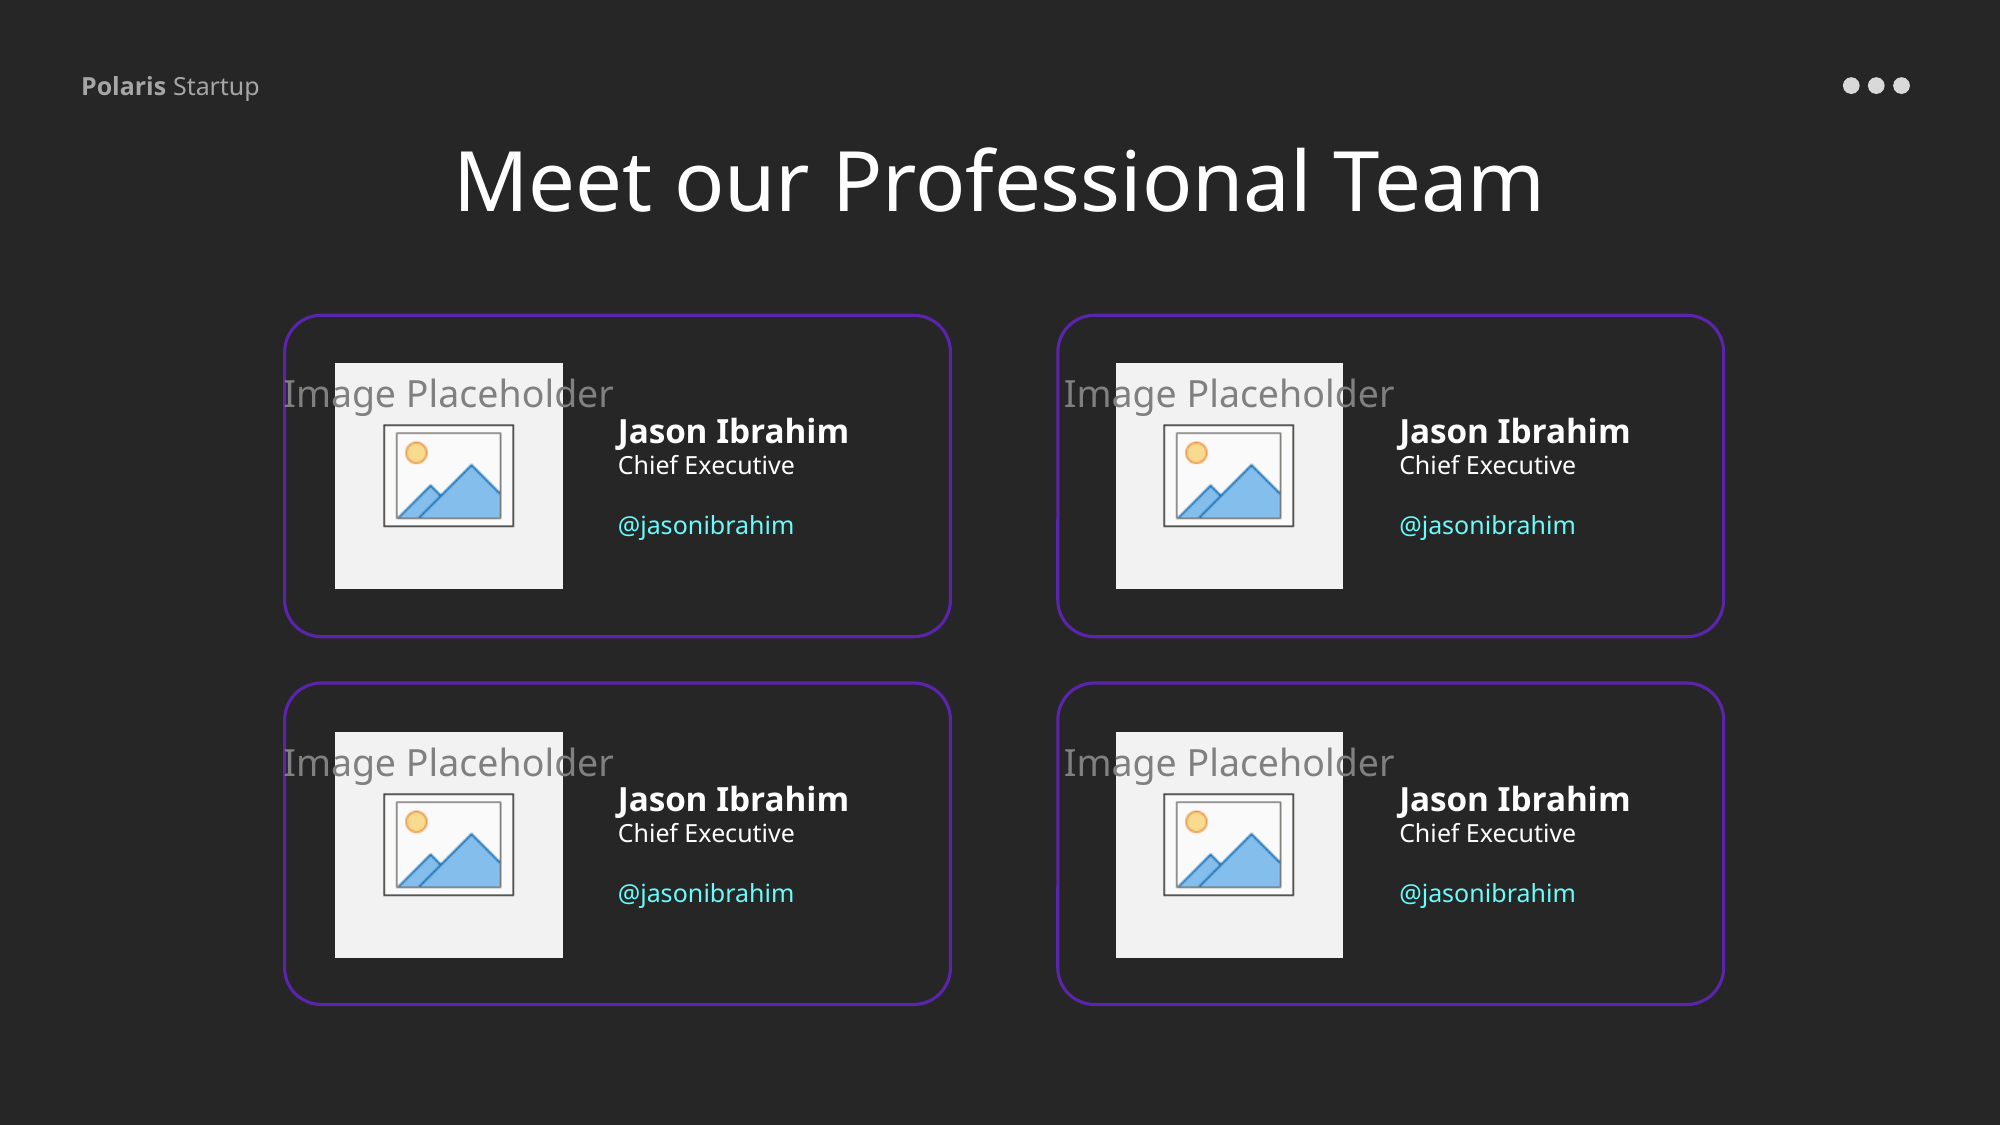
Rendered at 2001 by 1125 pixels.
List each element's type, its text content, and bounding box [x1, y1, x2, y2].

text_box Jason Ibrahim Chief Executive @jasonibrahim [603, 770, 884, 916]
text_box Jason Ibrahim Chief Executive @jasonibrahim [603, 402, 884, 548]
text_box [1056, 681, 1725, 1006]
picture [335, 363, 563, 590]
text_box [1056, 314, 1725, 638]
text_box Meet our Professional Team [407, 120, 1593, 236]
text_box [1842, 77, 1910, 94]
text_box [283, 681, 952, 1006]
picture [335, 731, 563, 959]
picture [1115, 363, 1344, 590]
text_box [283, 314, 952, 638]
text_box Polaris Startup [66, 62, 328, 108]
picture [1115, 731, 1344, 959]
text_box Jason Ibrahim Chief Executive @jasonibrahim [1384, 770, 1665, 916]
text_box Jason Ibrahim Chief Executive @jasonibrahim [1384, 402, 1665, 548]
